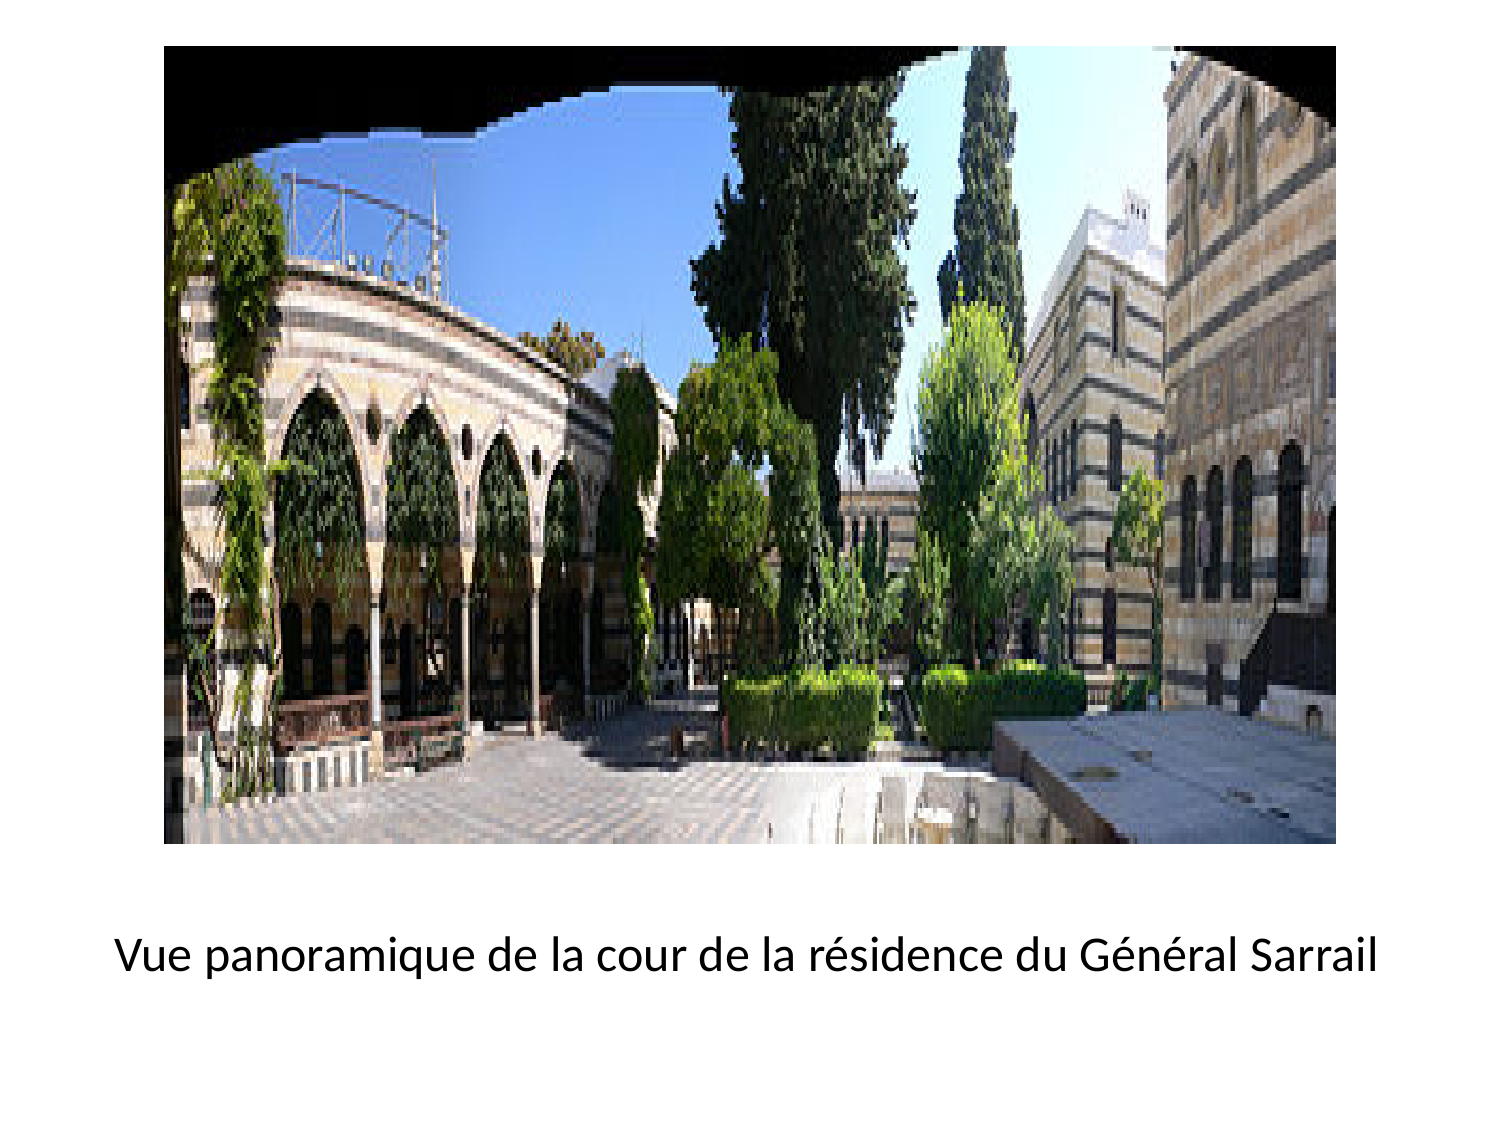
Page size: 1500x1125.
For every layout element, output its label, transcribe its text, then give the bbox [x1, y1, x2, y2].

picture [163, 46, 1337, 844]
text_box Vue panoramique de la cour de la résidence du Général Sarrail [99, 914, 1394, 990]
